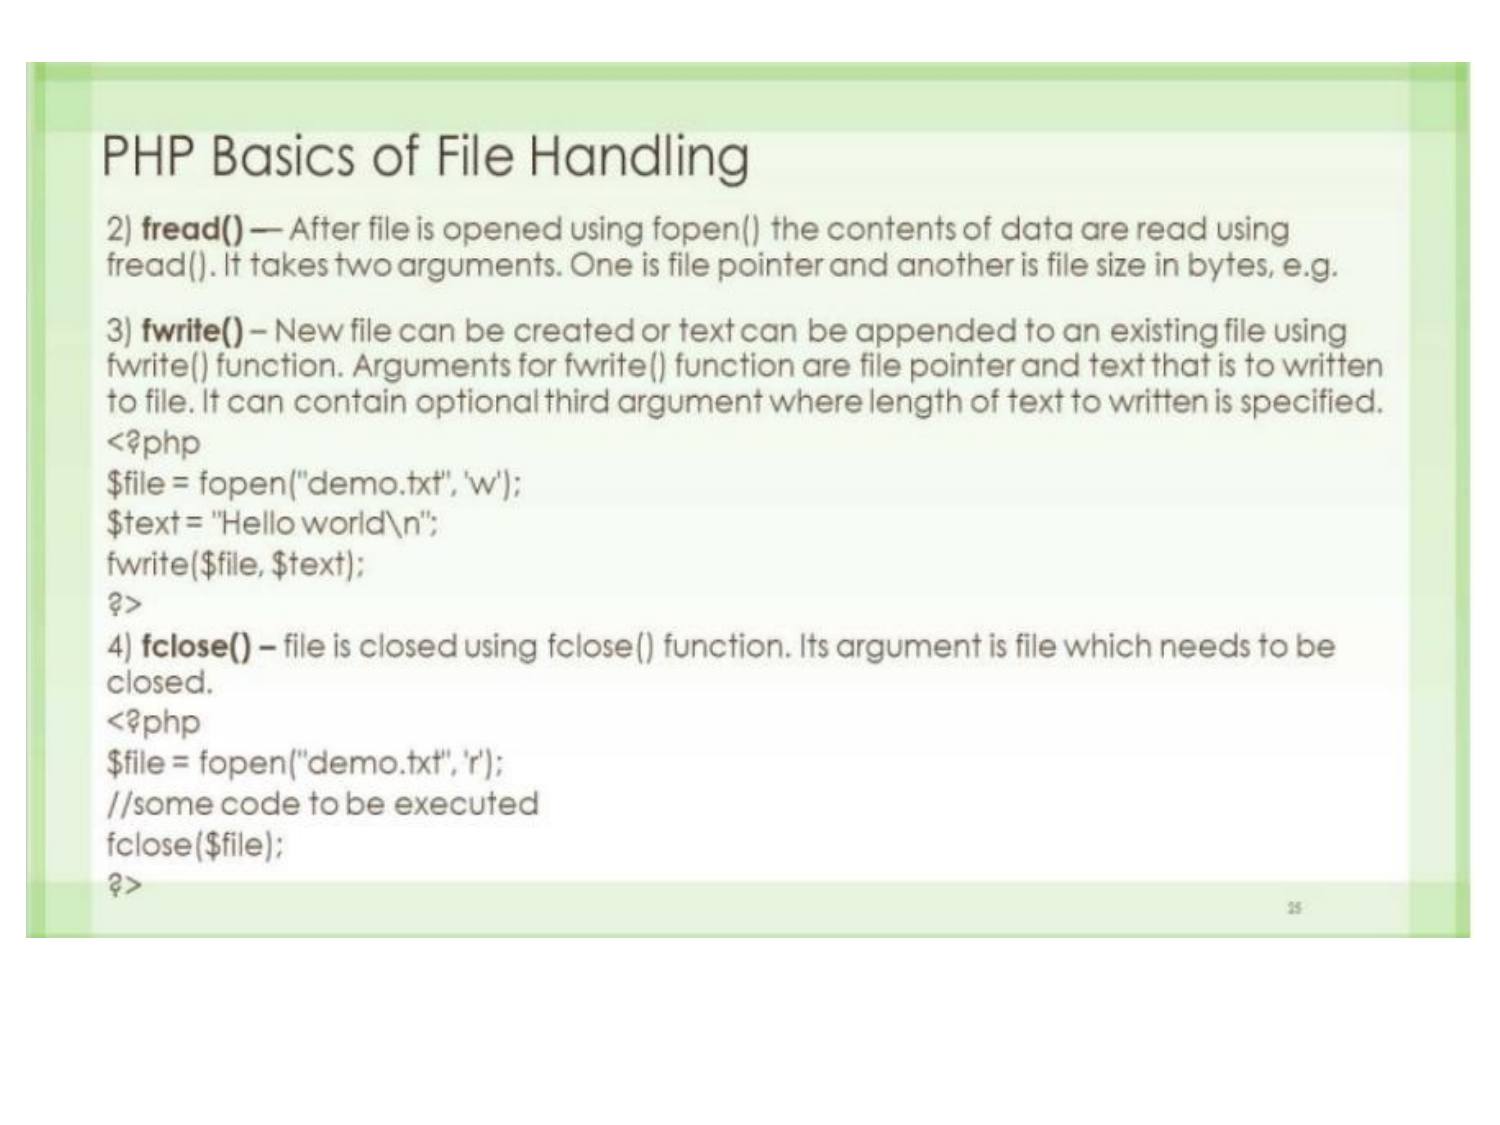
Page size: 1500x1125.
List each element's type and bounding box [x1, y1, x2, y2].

picture [26, 62, 1474, 938]
